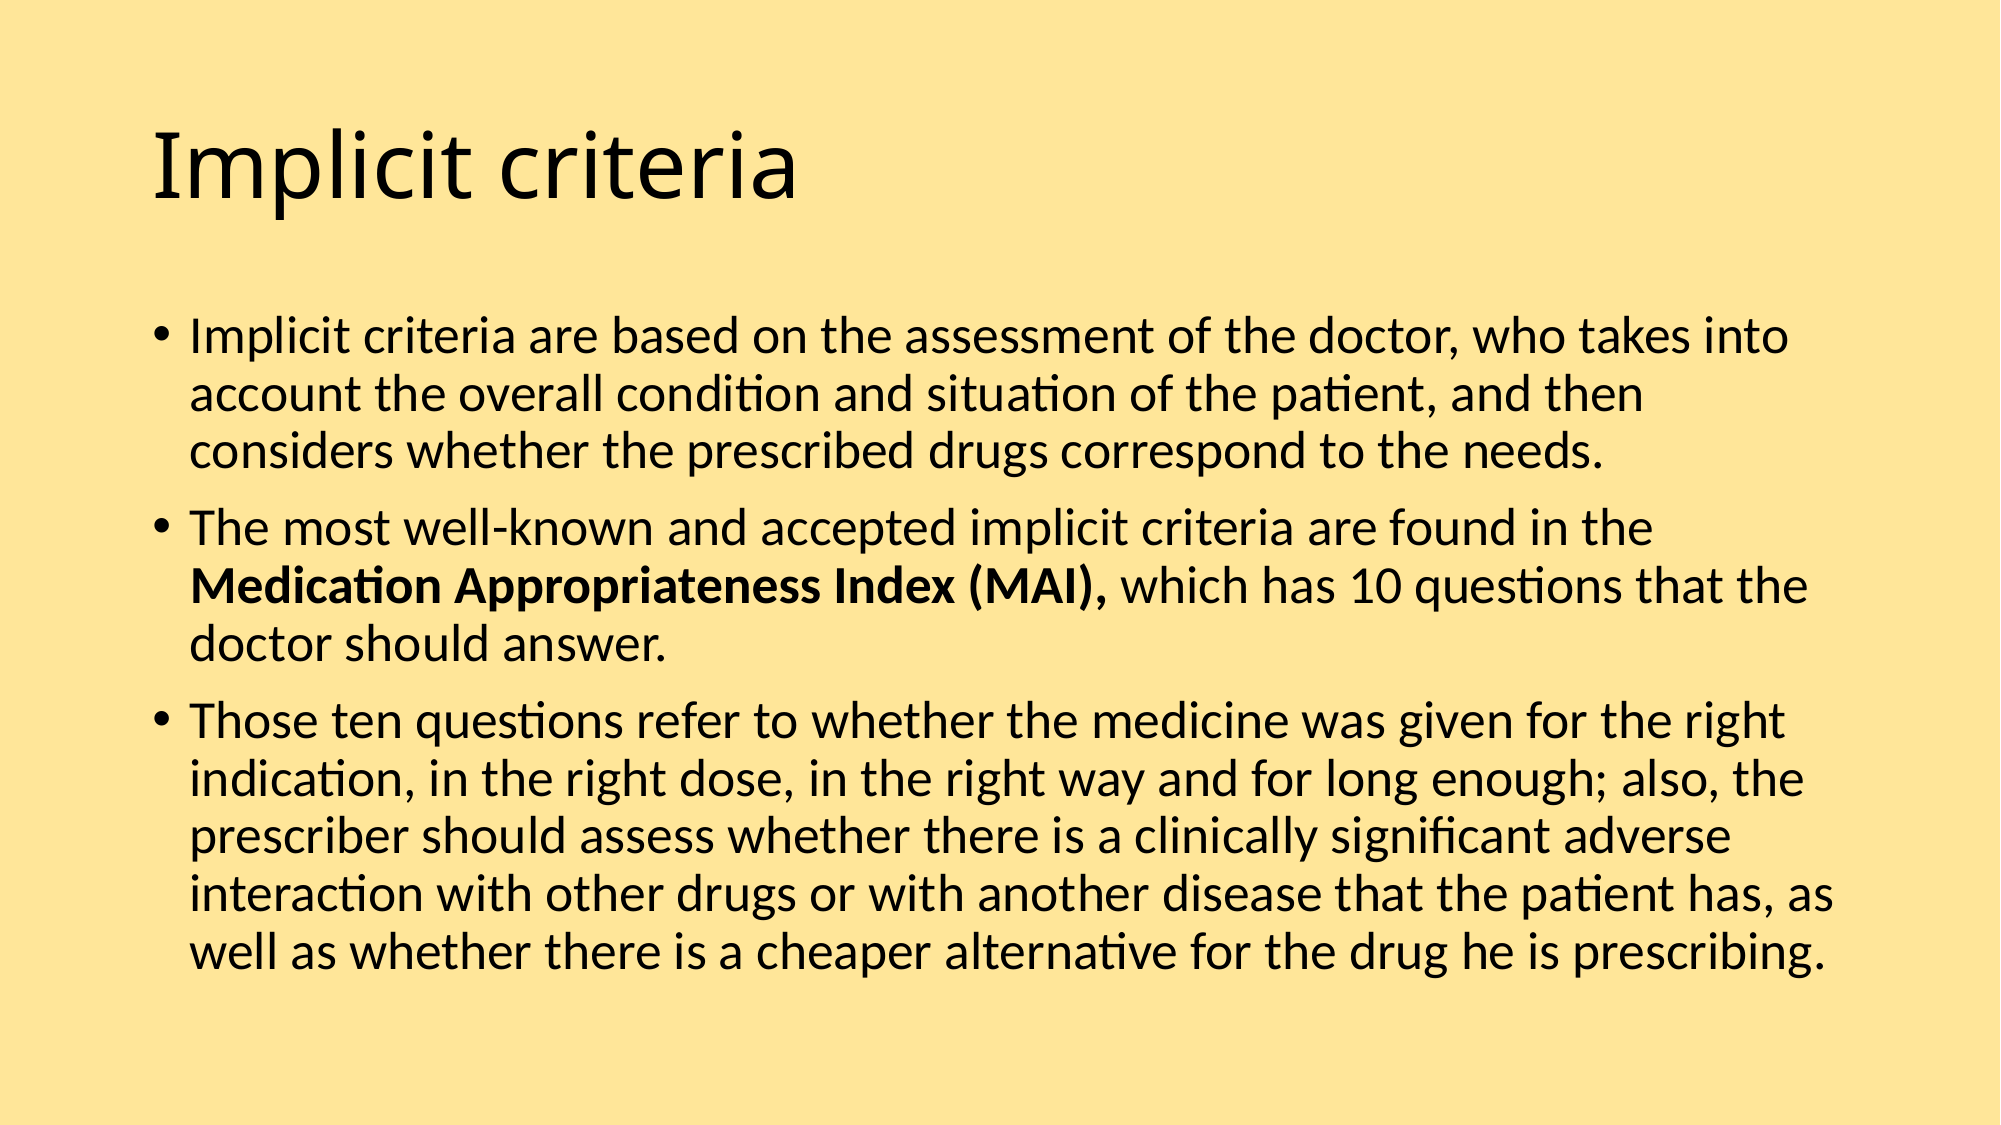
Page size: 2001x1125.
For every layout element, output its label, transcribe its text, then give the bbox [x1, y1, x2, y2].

list Implicit criteria are based on the assessment of the doctor, who takes into account the overall condition and situation of the patient, and then considers whether the prescribed drugs correspond to the needs. The most well-known and accepted implicit criteria are found in the Medication Appropriateness Index (MAI), which has 10 questions that the doctor should answer. Those ten questions refer to whether the medicine was given for the right indication, in the right dose, in the right way and for long enough; also, the prescriber should assess whether there is a clinically significant adverse interaction with other drugs or with another disease that the patient has, as well as whether there is a cheaper alternative for the drug he is prescribing. [137, 299, 1863, 1014]
title Implicit criteria [137, 59, 1863, 278]
